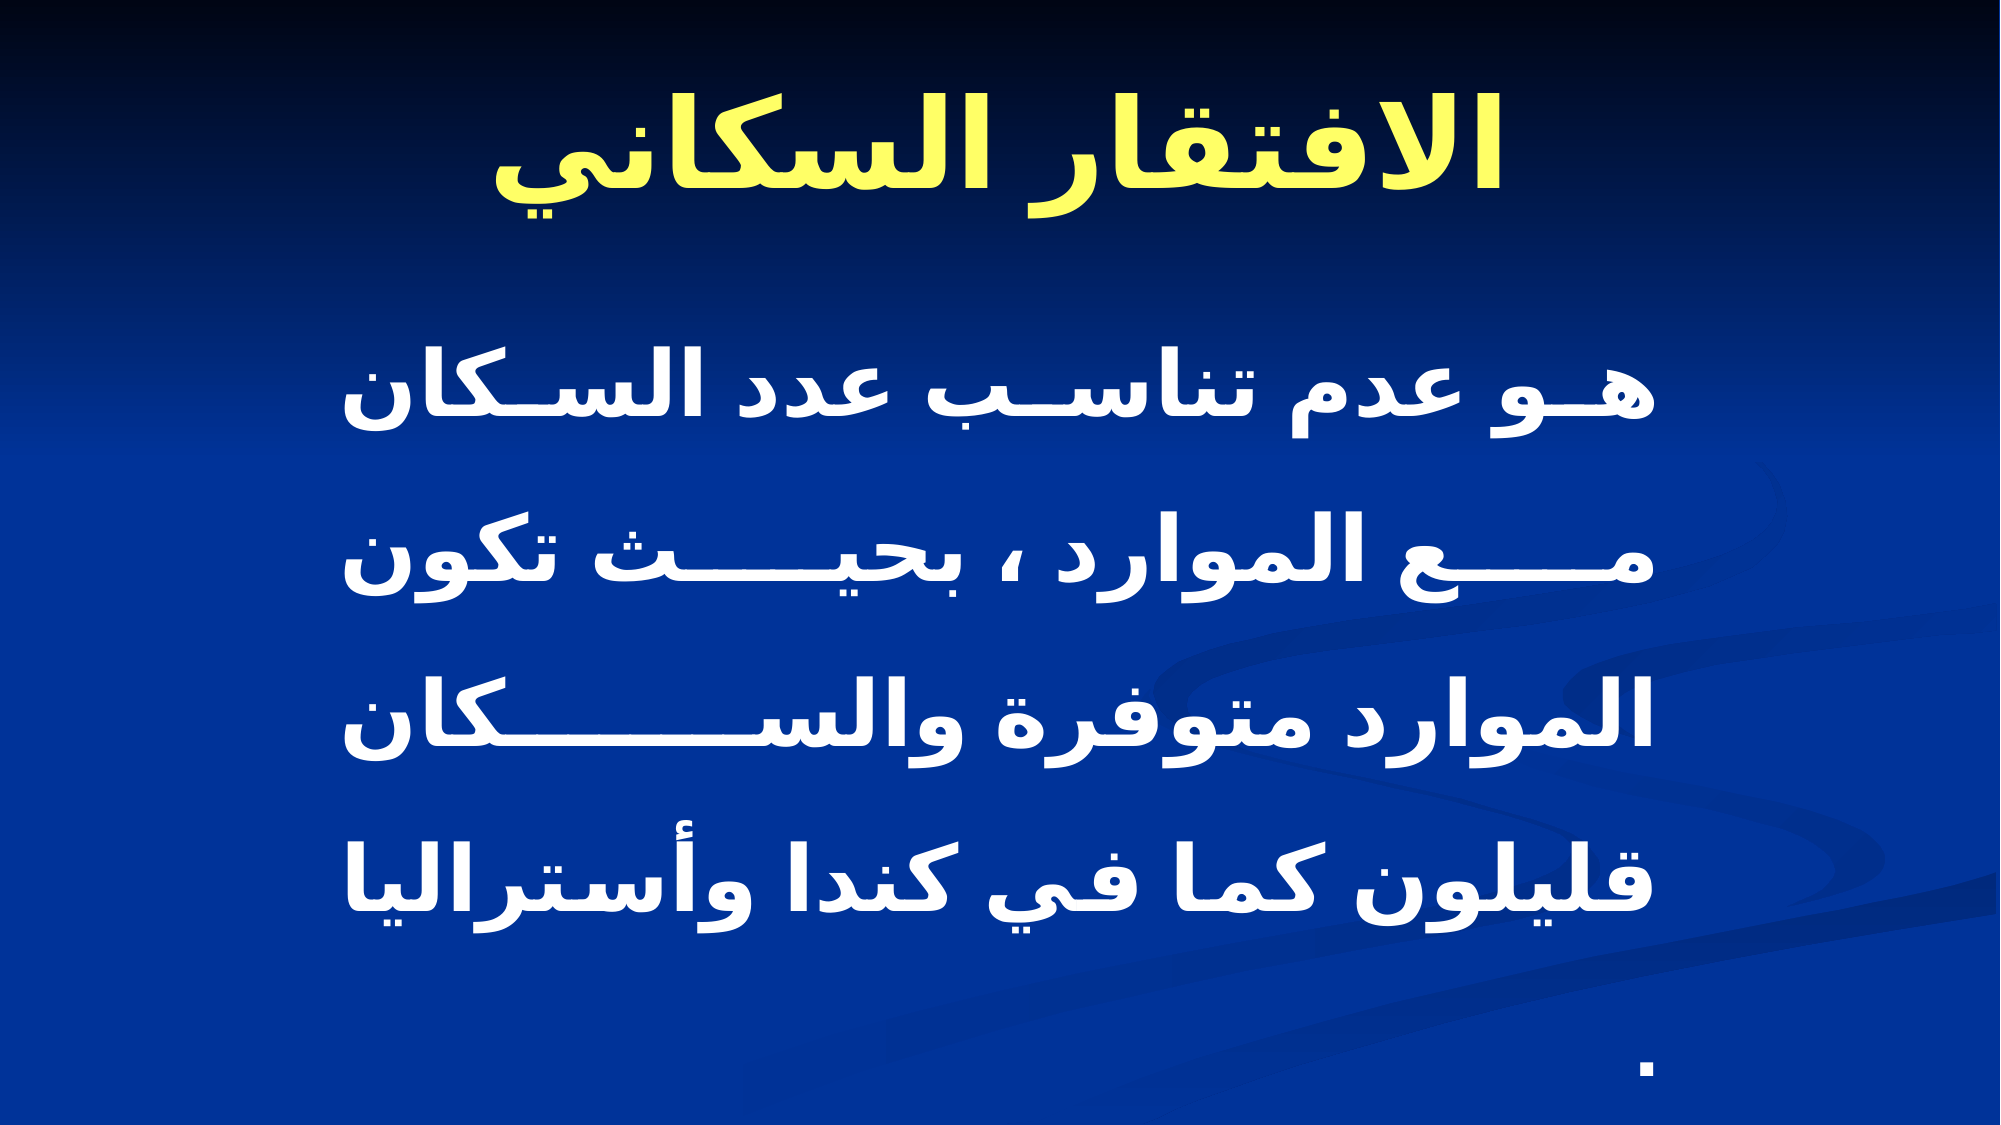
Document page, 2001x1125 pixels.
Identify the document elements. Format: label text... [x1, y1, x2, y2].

title الافتقار السكاني [99, 45, 1900, 233]
list هو عدم تناسب عدد السكان مع الموارد ، بحيث تكون الموارد متوفرة والسكان قليلون كما في كندا وأستراليا . [324, 262, 1675, 716]
